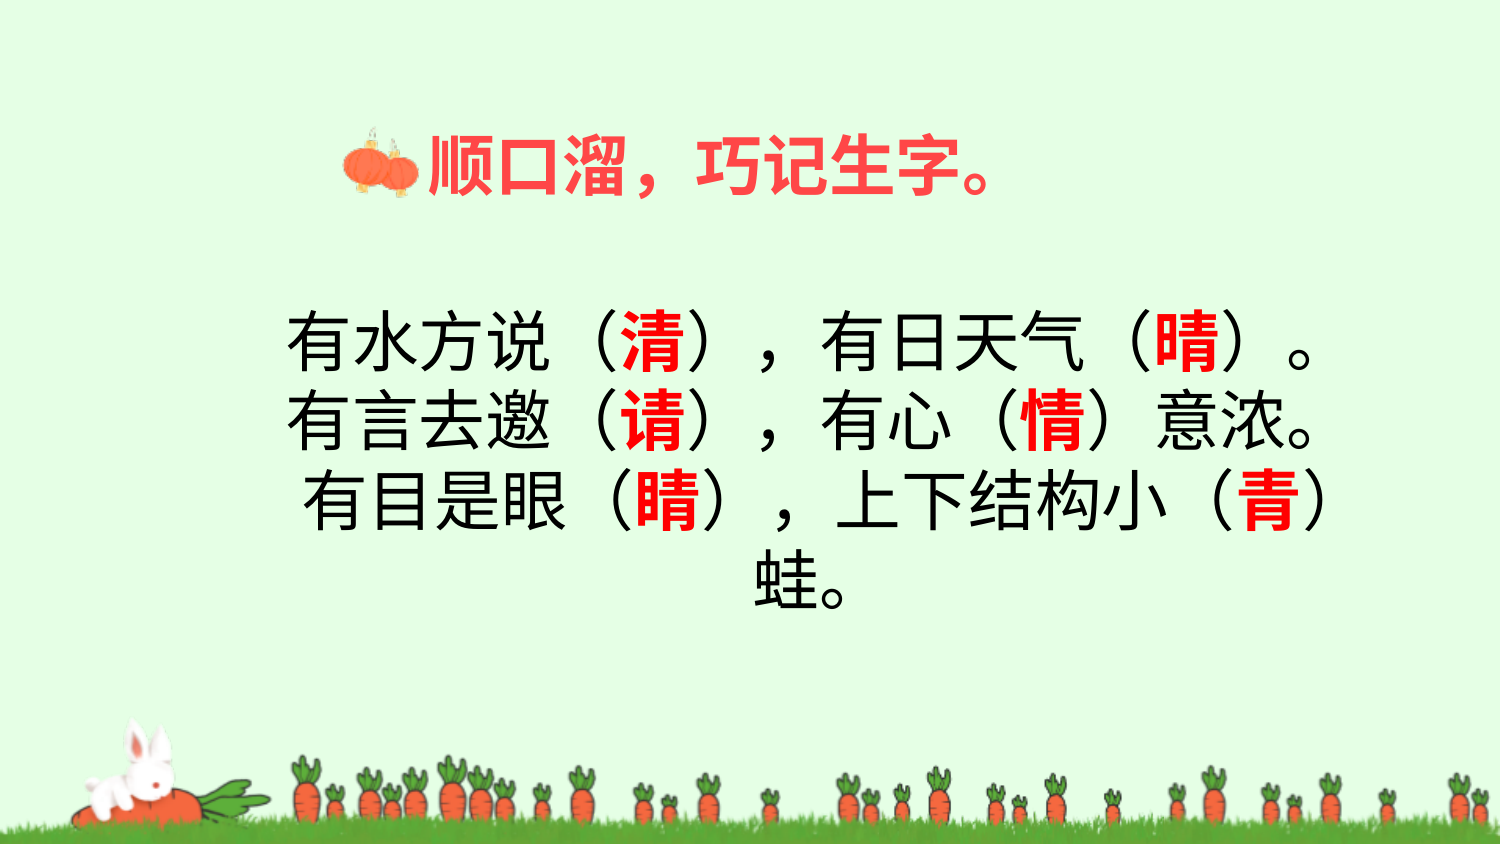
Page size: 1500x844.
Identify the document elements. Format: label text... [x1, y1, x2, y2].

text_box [338, 116, 1187, 213]
text_box 有水方说（清），有日天气（晴）。 有言去邀（请），有心（情）意浓。 有目是眼（睛），上下结构小（青）蛙。 [227, 291, 1412, 627]
picture [0, 712, 1500, 844]
